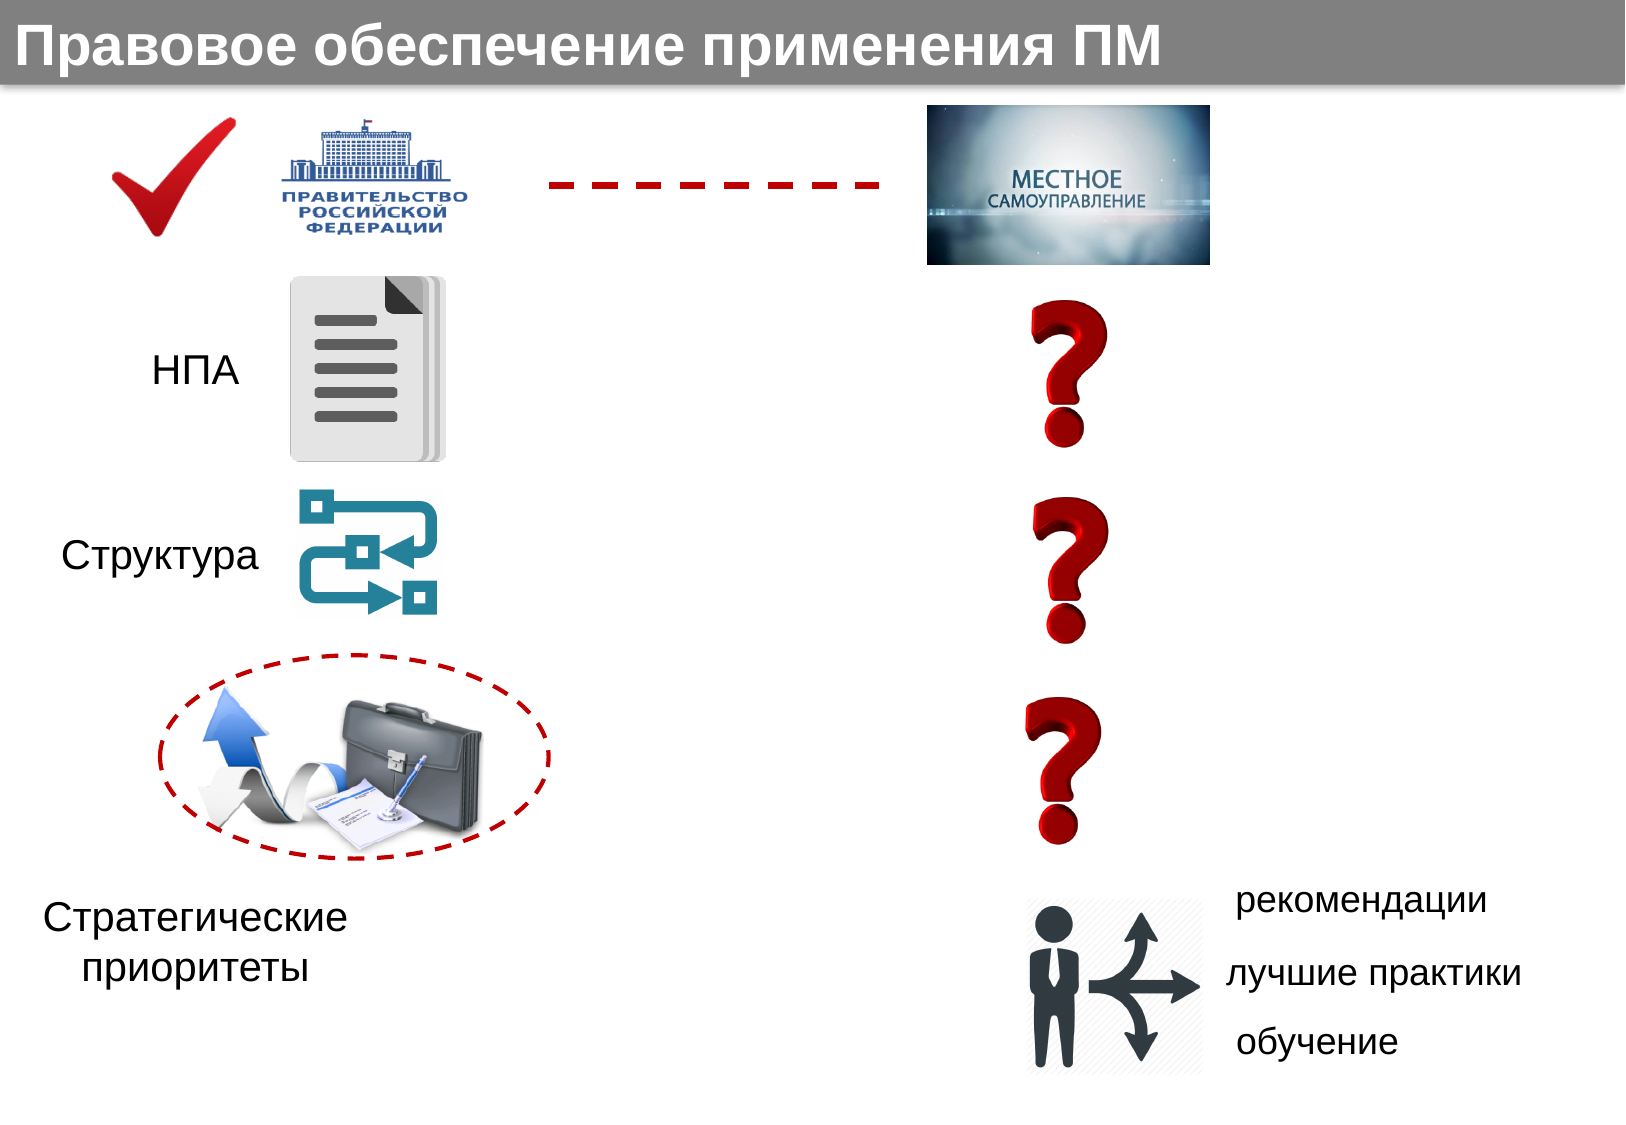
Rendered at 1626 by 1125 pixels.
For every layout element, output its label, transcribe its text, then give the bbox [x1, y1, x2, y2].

text_box Стратегические приоритеты [27, 882, 364, 998]
text_box [157, 699, 190, 814]
picture [977, 279, 1160, 462]
picture [274, 275, 461, 462]
picture [195, 674, 484, 855]
text_box рекомендации [1220, 867, 1503, 928]
picture [978, 476, 1161, 659]
picture [254, 113, 481, 241]
picture [1024, 897, 1204, 1077]
picture [927, 105, 1210, 266]
text_box НПА [136, 335, 255, 401]
picture [102, 105, 247, 250]
text_box Структура [46, 520, 275, 585]
text_box Правовое обеспечение применения ПМ [0, 0, 1625, 85]
picture [971, 676, 1154, 859]
text_box [487, 682, 551, 832]
text_box [238, 653, 465, 673]
picture [294, 487, 442, 619]
text_box обучение [1221, 1009, 1415, 1070]
text_box лучшие практики [1211, 940, 1538, 1001]
